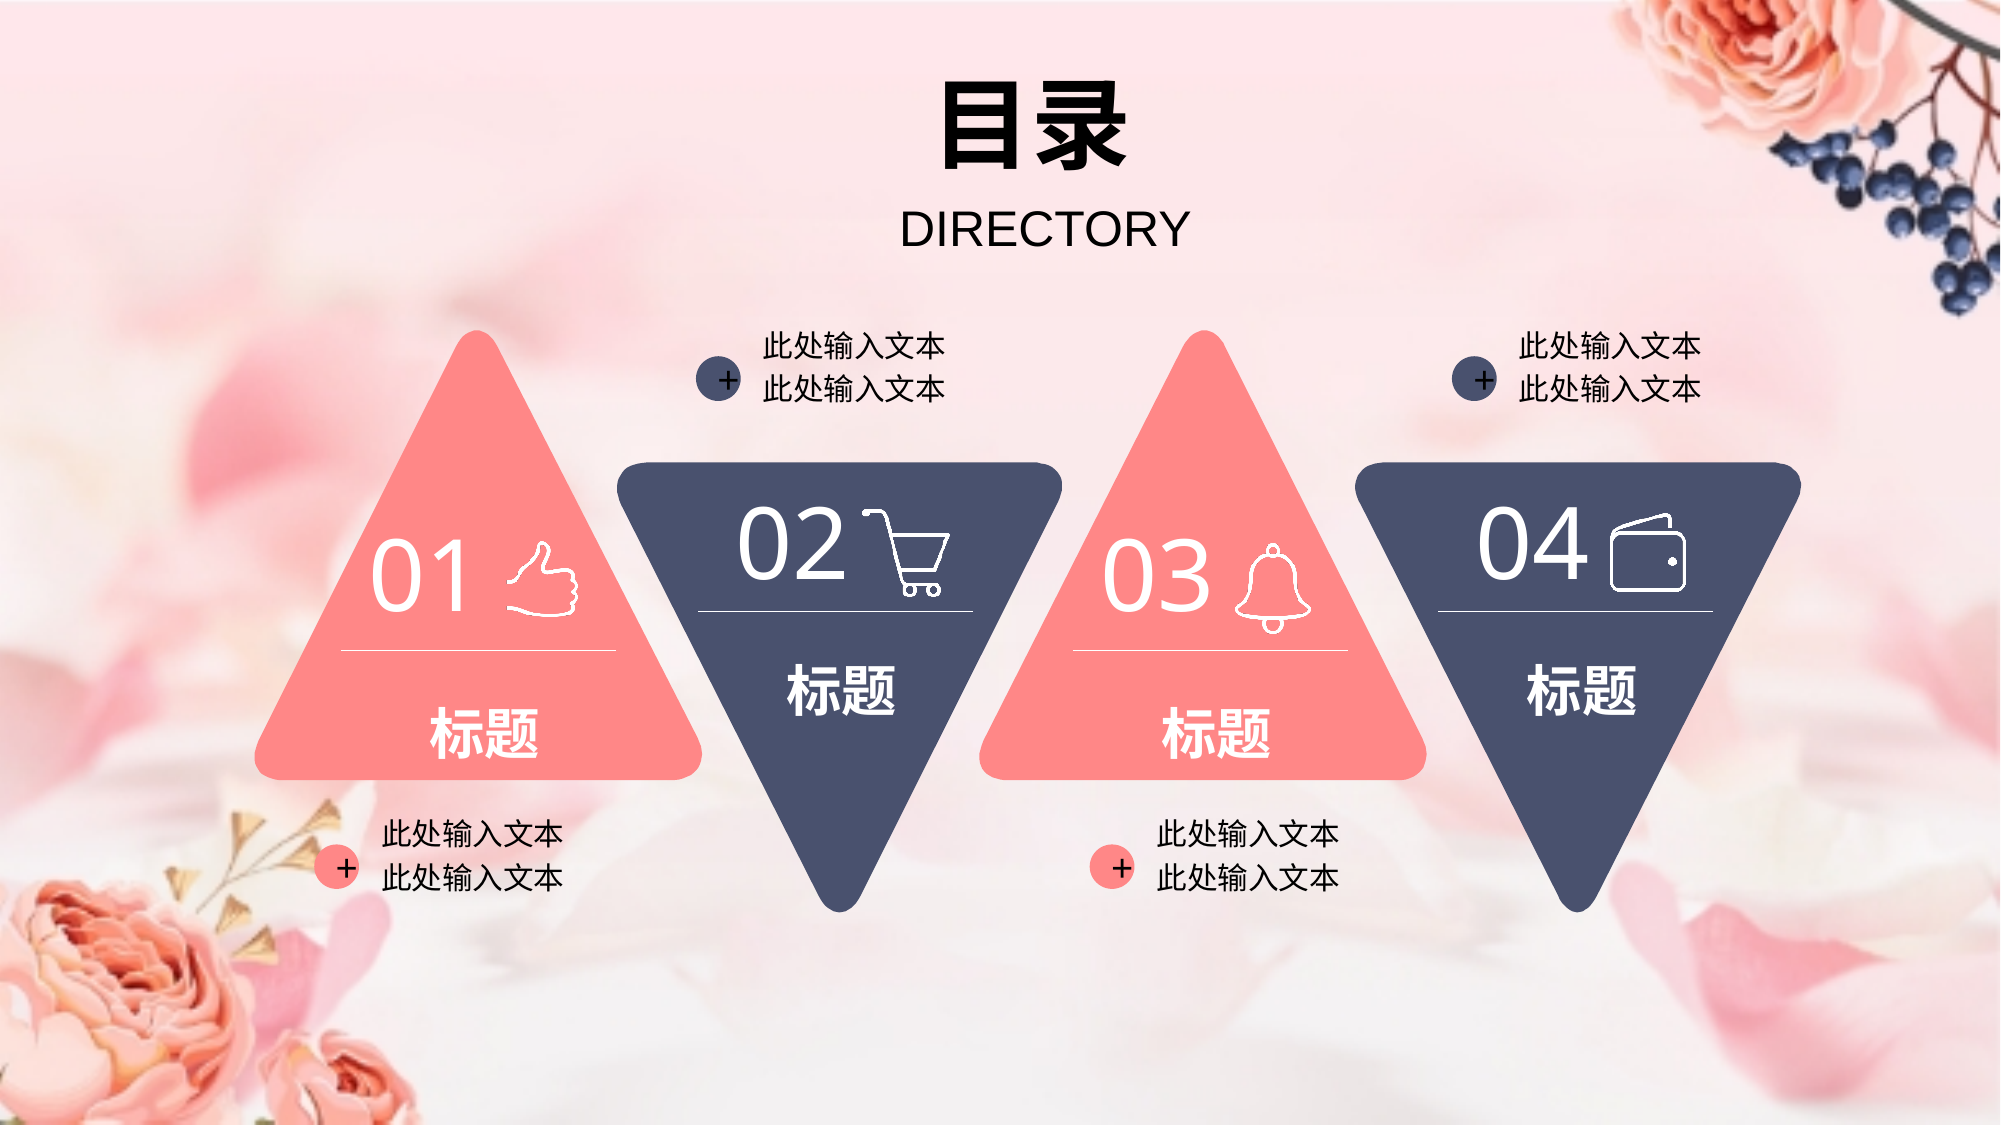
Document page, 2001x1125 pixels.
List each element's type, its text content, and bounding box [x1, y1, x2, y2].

picture [0, 0, 2001, 1125]
text_box DIRECTORY [884, 189, 1207, 265]
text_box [1355, 462, 1801, 913]
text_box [617, 462, 1062, 913]
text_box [1089, 799, 1356, 904]
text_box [695, 311, 962, 415]
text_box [314, 799, 580, 904]
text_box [254, 330, 703, 781]
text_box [1451, 311, 1718, 415]
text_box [979, 330, 1427, 781]
text_box 目录 [916, 54, 1147, 189]
